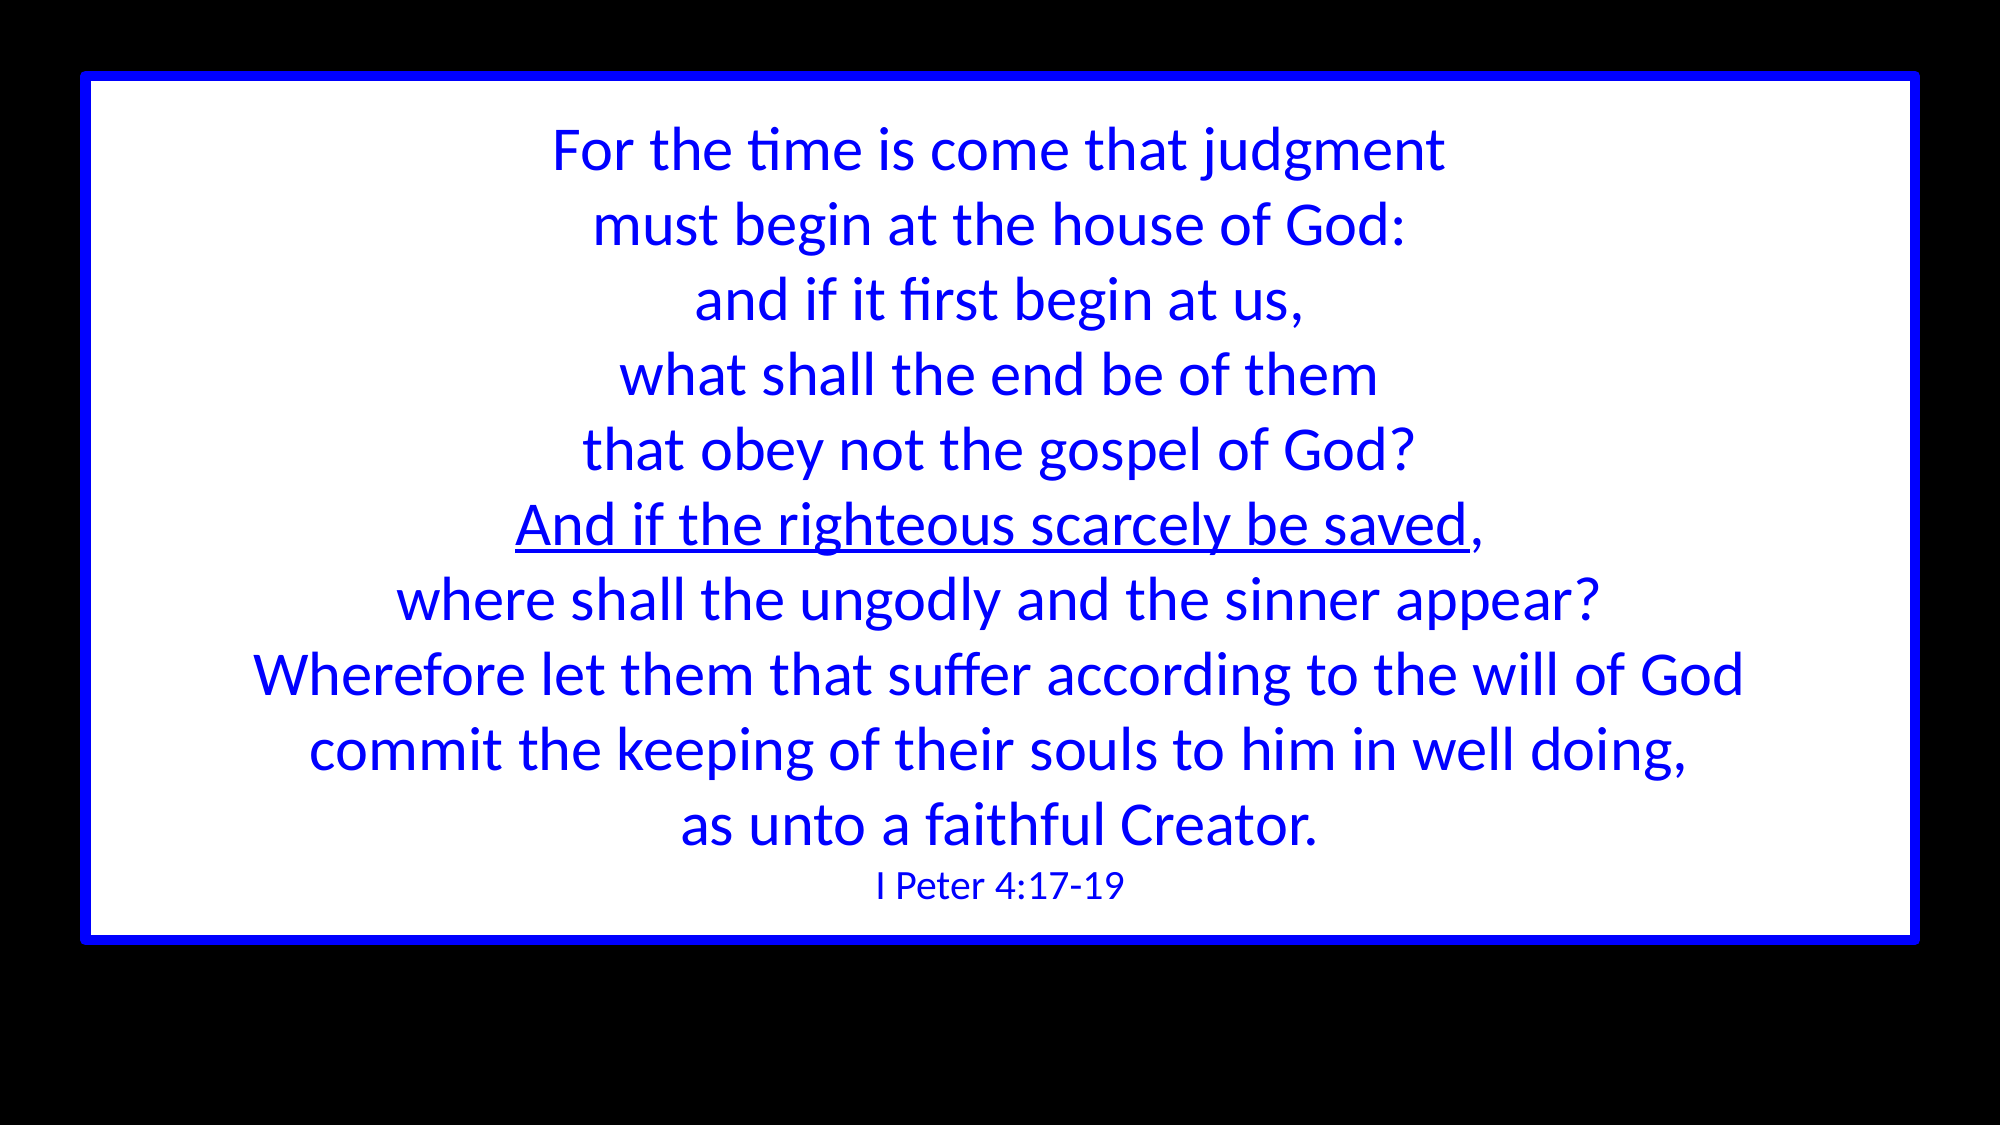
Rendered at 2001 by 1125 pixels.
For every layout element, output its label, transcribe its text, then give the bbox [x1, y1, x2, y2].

text_box For the time is come that judgment must begin at the house of God: and if it first begin at us, what shall the end be of them that obey not the gospel of God? And if the righteous scarcely be saved, where shall the ungodly and the sinner appear? Wherefore let them that suffer according to the will of God commit the keeping of their souls to him in well doing, as unto a faithful Creator. I Peter 4:17-19 [85, 75, 1915, 940]
